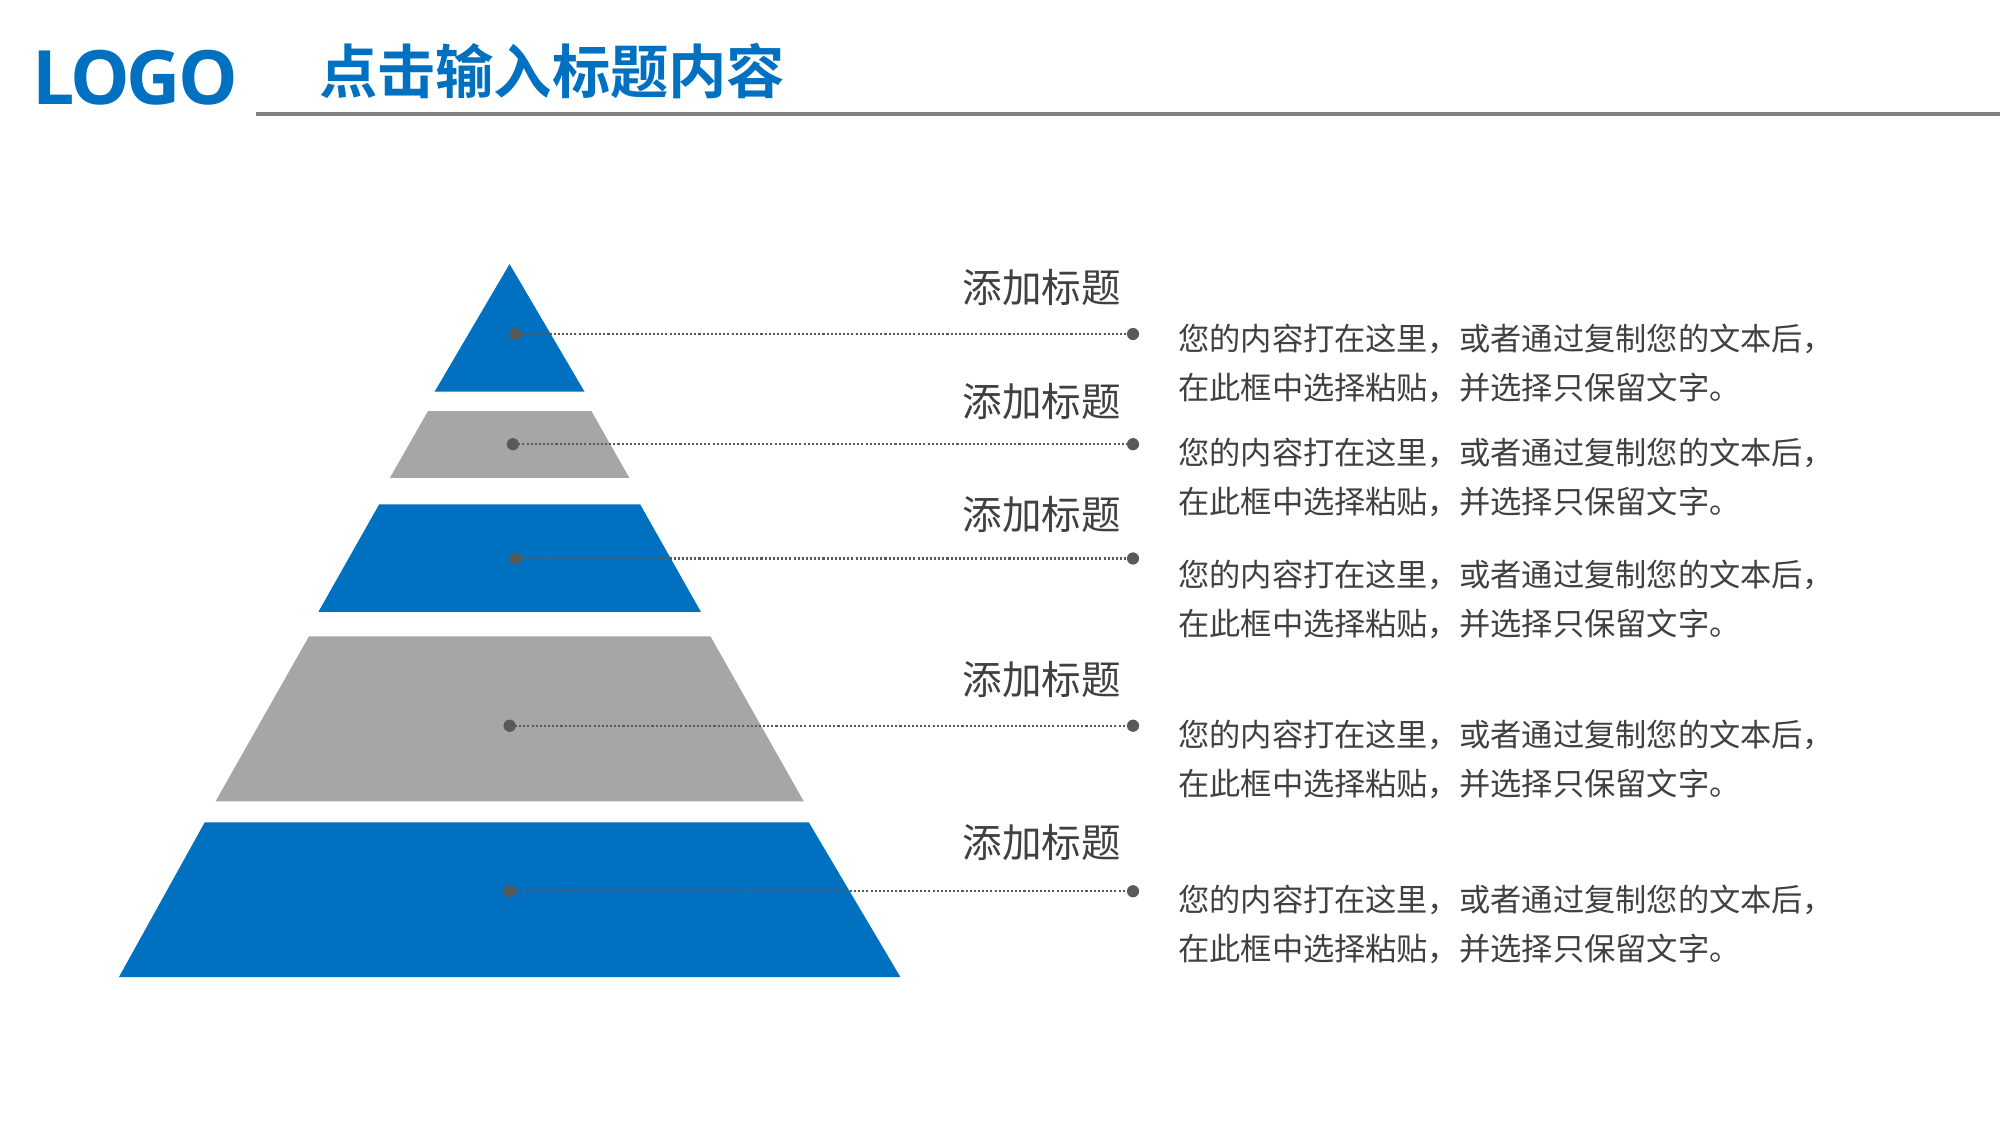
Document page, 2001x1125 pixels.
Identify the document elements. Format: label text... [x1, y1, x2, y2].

text_box 点击输入标题内容 [282, 28, 822, 113]
text_box 添加标题 [947, 810, 1137, 874]
text_box 您的内容打在这里，或者通过复制您的文本后，在此框中选择粘贴，并选择只保留文字。 [1162, 300, 1826, 414]
text_box 您的内容打在这里，或者通过复制您的文本后，在此框中选择粘贴，并选择只保留文字。 [1162, 414, 1826, 528]
text_box 添加标题 [947, 647, 1137, 711]
text_box [388, 408, 632, 480]
text_box 添加标题 [947, 255, 1137, 319]
text_box [213, 634, 806, 804]
text_box 您的内容打在这里，或者通过复制您的文本后，在此框中选择粘贴，并选择只保留文字。 [1162, 696, 1826, 810]
text_box 您的内容打在这里，或者通过复制您的文本后，在此框中选择粘贴，并选择只保留文字。 [1162, 861, 1826, 975]
text_box [432, 261, 587, 394]
text_box 添加标题 [947, 369, 1137, 433]
text_box [117, 820, 903, 980]
text_box 您的内容打在这里，或者通过复制您的文本后，在此框中选择粘贴，并选择只保留文字。 [1162, 535, 1826, 649]
text_box 添加标题 [947, 481, 1137, 545]
text_box [316, 502, 703, 615]
